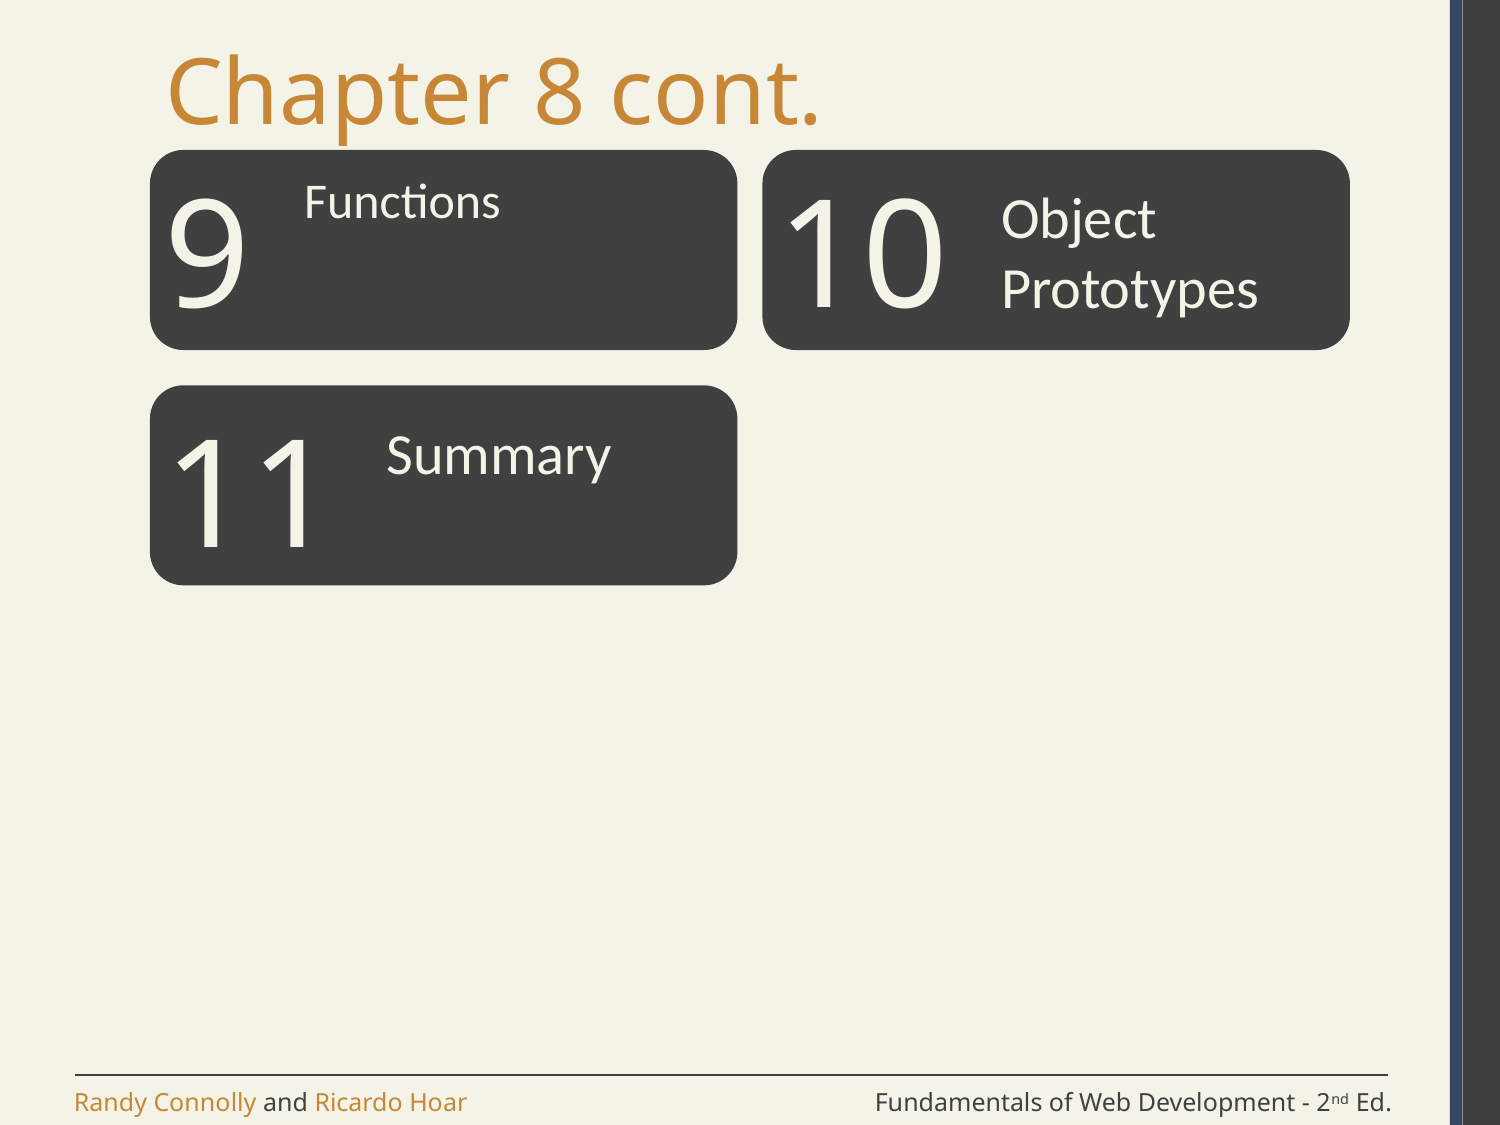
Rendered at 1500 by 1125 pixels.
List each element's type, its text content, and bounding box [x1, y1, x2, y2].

text_box Object Prototypes [986, 172, 1317, 328]
text_box [161, 147, 740, 353]
text_box 9 [150, 149, 263, 345]
text_box 10 [762, 149, 1010, 345]
text_box Summary [371, 408, 715, 494]
text_box [162, 383, 740, 588]
text_box [774, 147, 1353, 353]
text_box Functions [289, 160, 703, 236]
title Chapter 8 cont. [150, 24, 1450, 200]
text_box 11 [150, 390, 396, 586]
